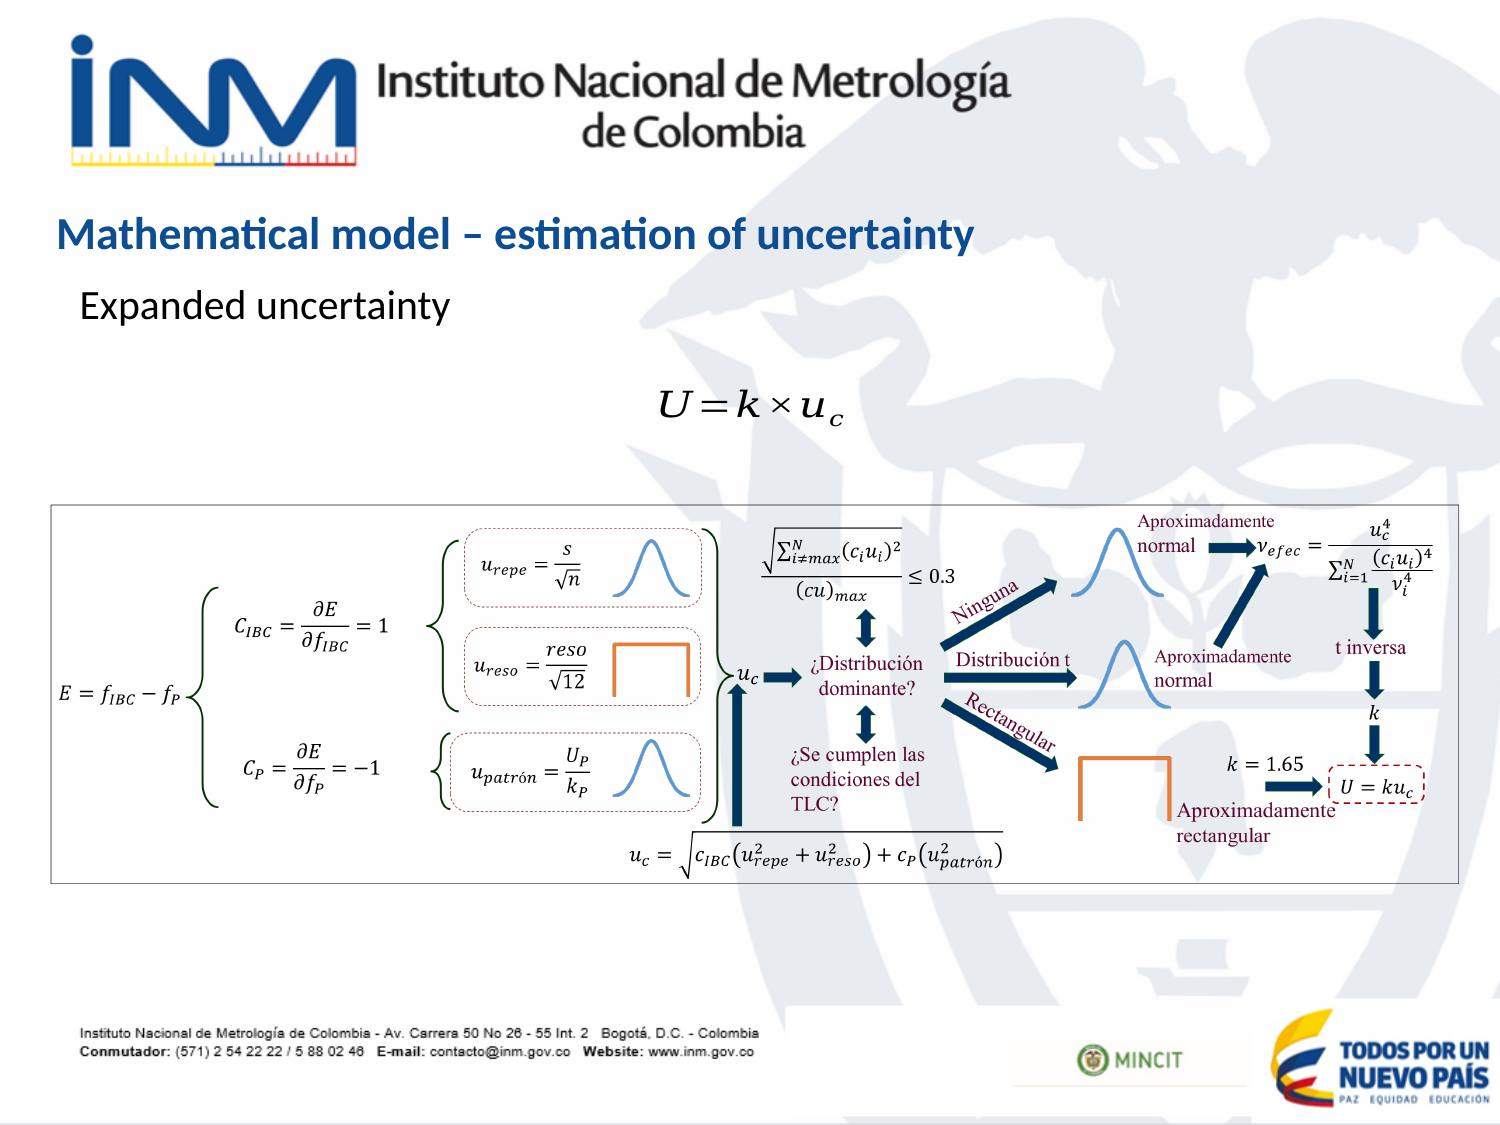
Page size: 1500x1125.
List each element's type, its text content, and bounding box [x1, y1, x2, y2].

text_box Mathematical model – estimation of uncertainty [41, 196, 1459, 266]
picture [0, 0, 1500, 1125]
text_box Expanded uncertainty [64, 270, 1424, 335]
